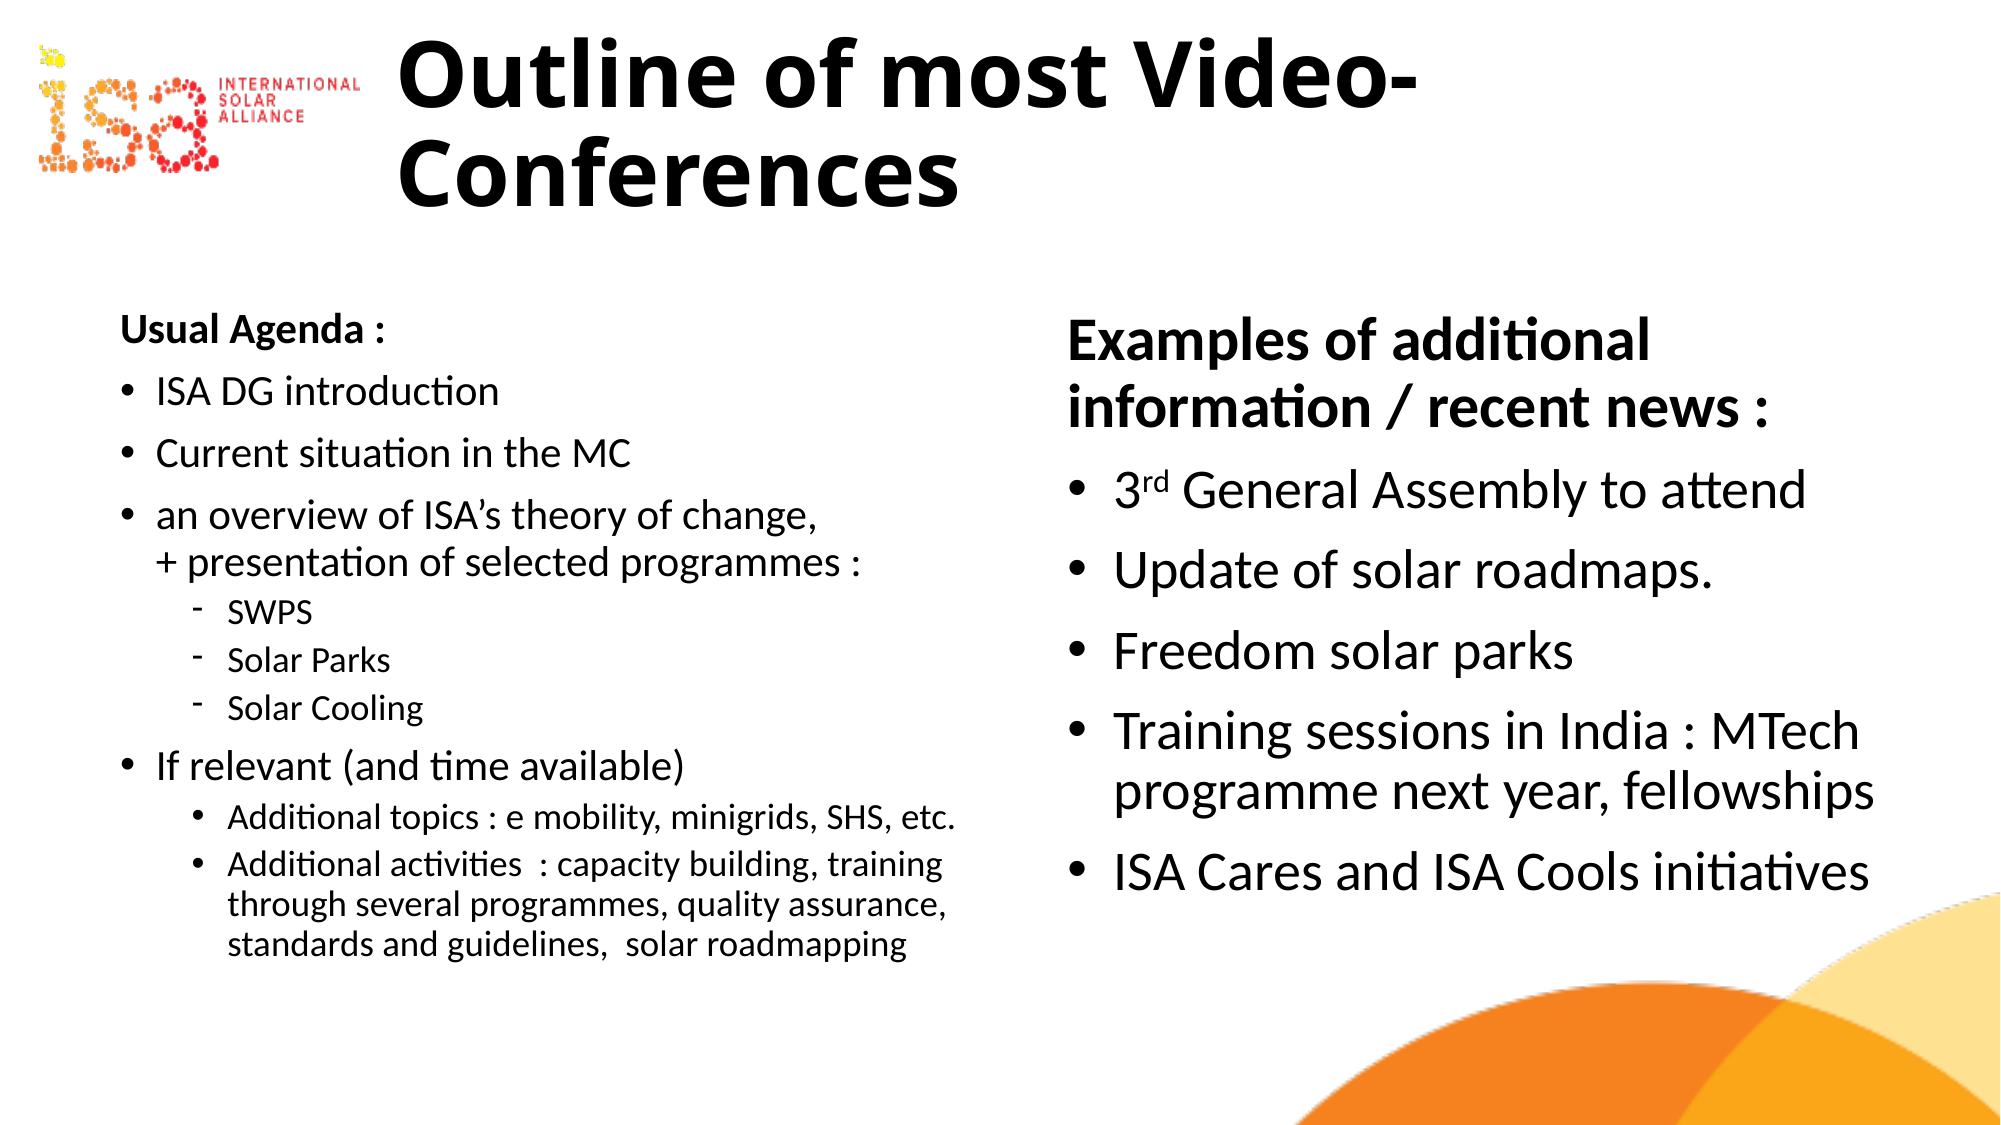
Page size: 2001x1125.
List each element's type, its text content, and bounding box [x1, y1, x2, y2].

title Outline of most Video-Conferences [380, 59, 1863, 195]
list Examples of additional information / recent news : 3rd General Assembly to attend Update of solar roadmaps. Freedom solar parks Training sessions in India : MTech programme next year, fellowships ISA Cares and ISA Cools initiatives [1052, 299, 1903, 1014]
picture [1137, 885, 2001, 1125]
list Usual Agenda : ISA DG introduction Current situation in the MC an overview of ISA’s theory of change, + presentation of selected programmes : SWPS Solar Parks Solar Cooling If relevant (and time available) Additional topics : e mobility, minigrids, SHS, etc. Additional activities : capacity building, training through several programmes, quality assurance, standards and guidelines, solar roadmapping [105, 299, 988, 1014]
picture [38, 45, 360, 173]
